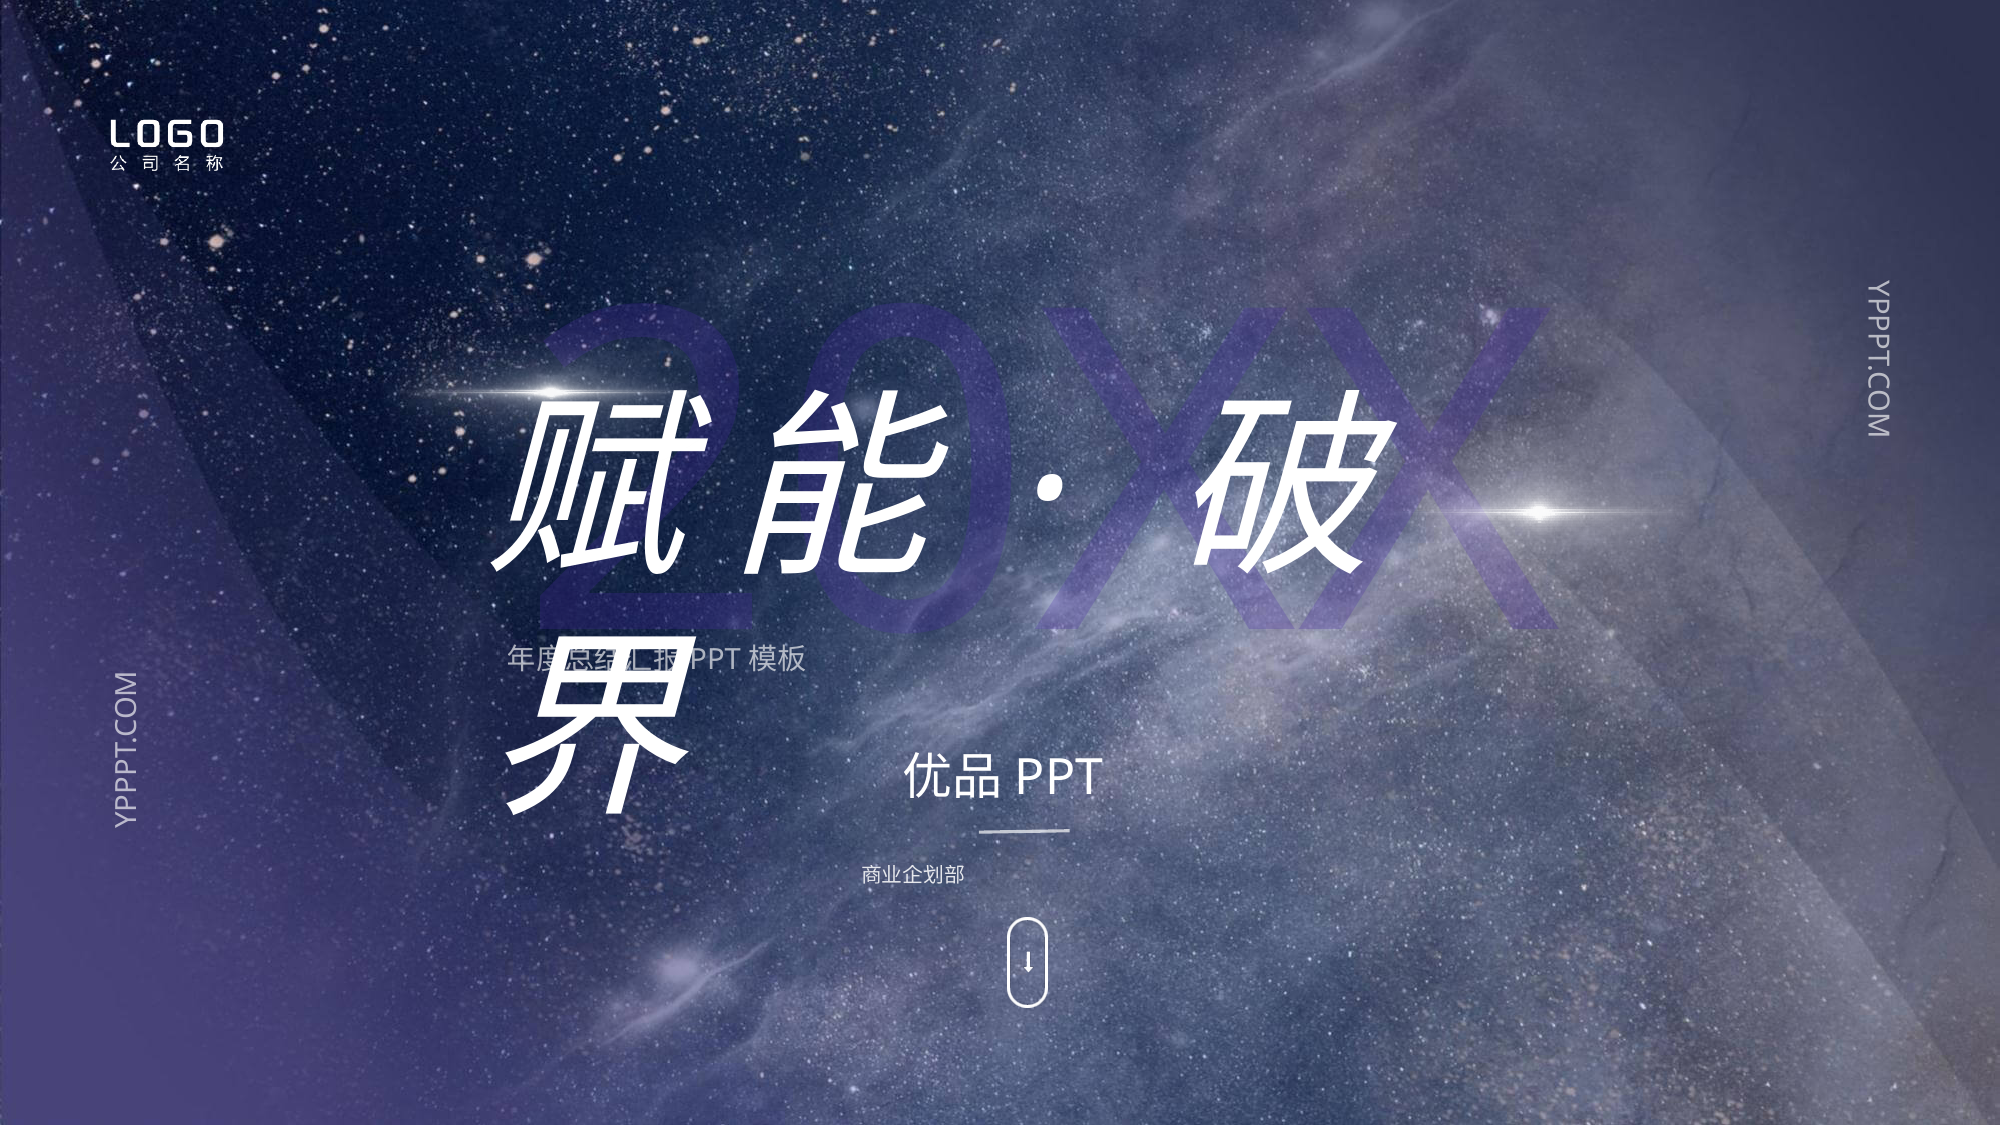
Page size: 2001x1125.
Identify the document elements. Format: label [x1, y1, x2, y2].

text_box [383, 298, 1694, 651]
picture [0, 0, 2000, 1125]
